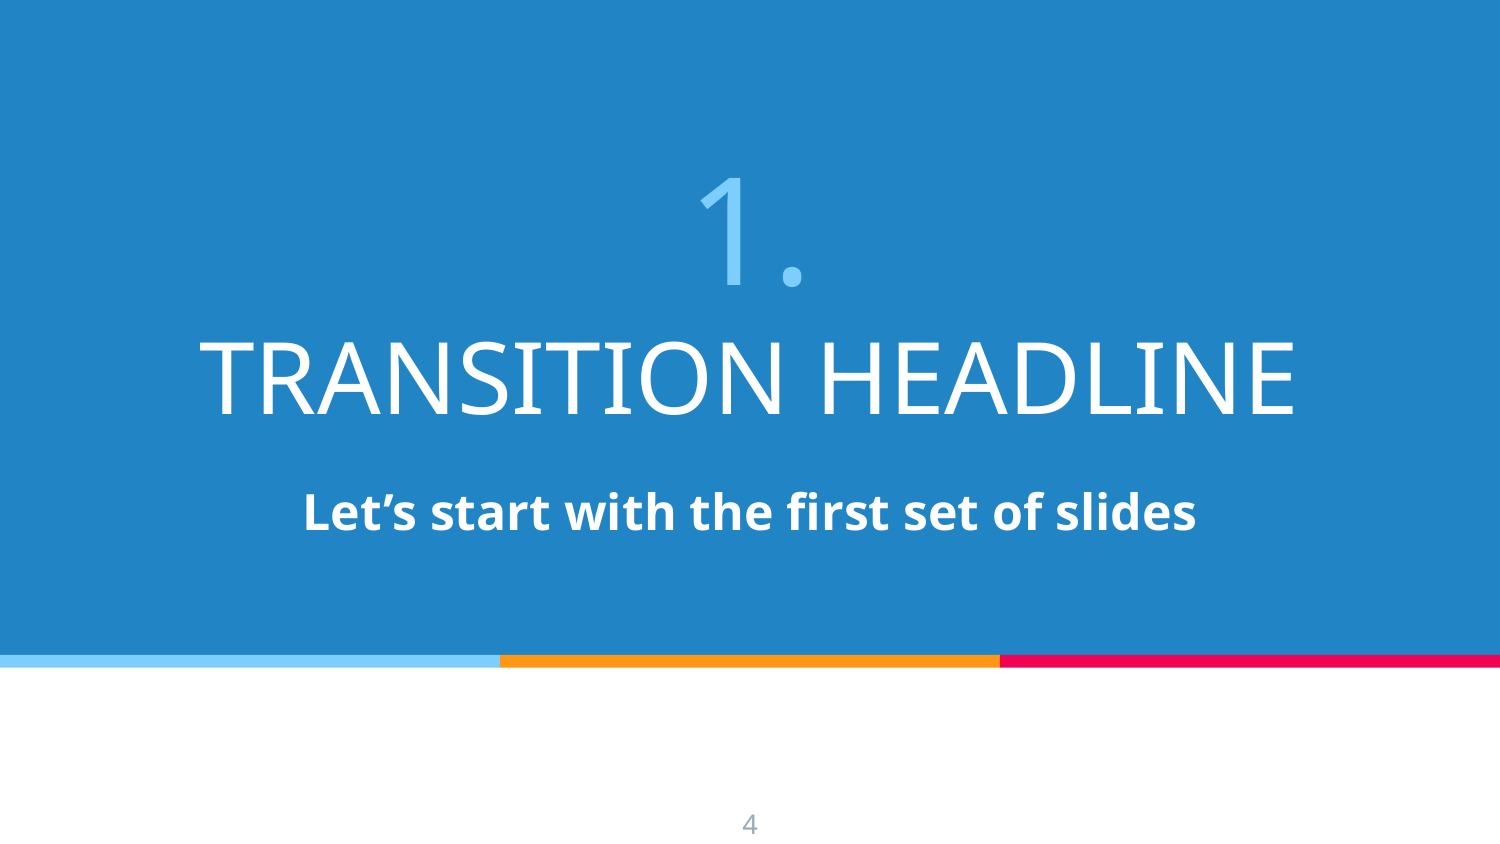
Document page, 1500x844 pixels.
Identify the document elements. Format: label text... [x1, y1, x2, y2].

slide_number 4 [0, 792, 1500, 844]
subtitle Let’s start with the first set of slides [112, 465, 1388, 595]
title 1. TRANSITION HEADLINE [112, 259, 1388, 450]
